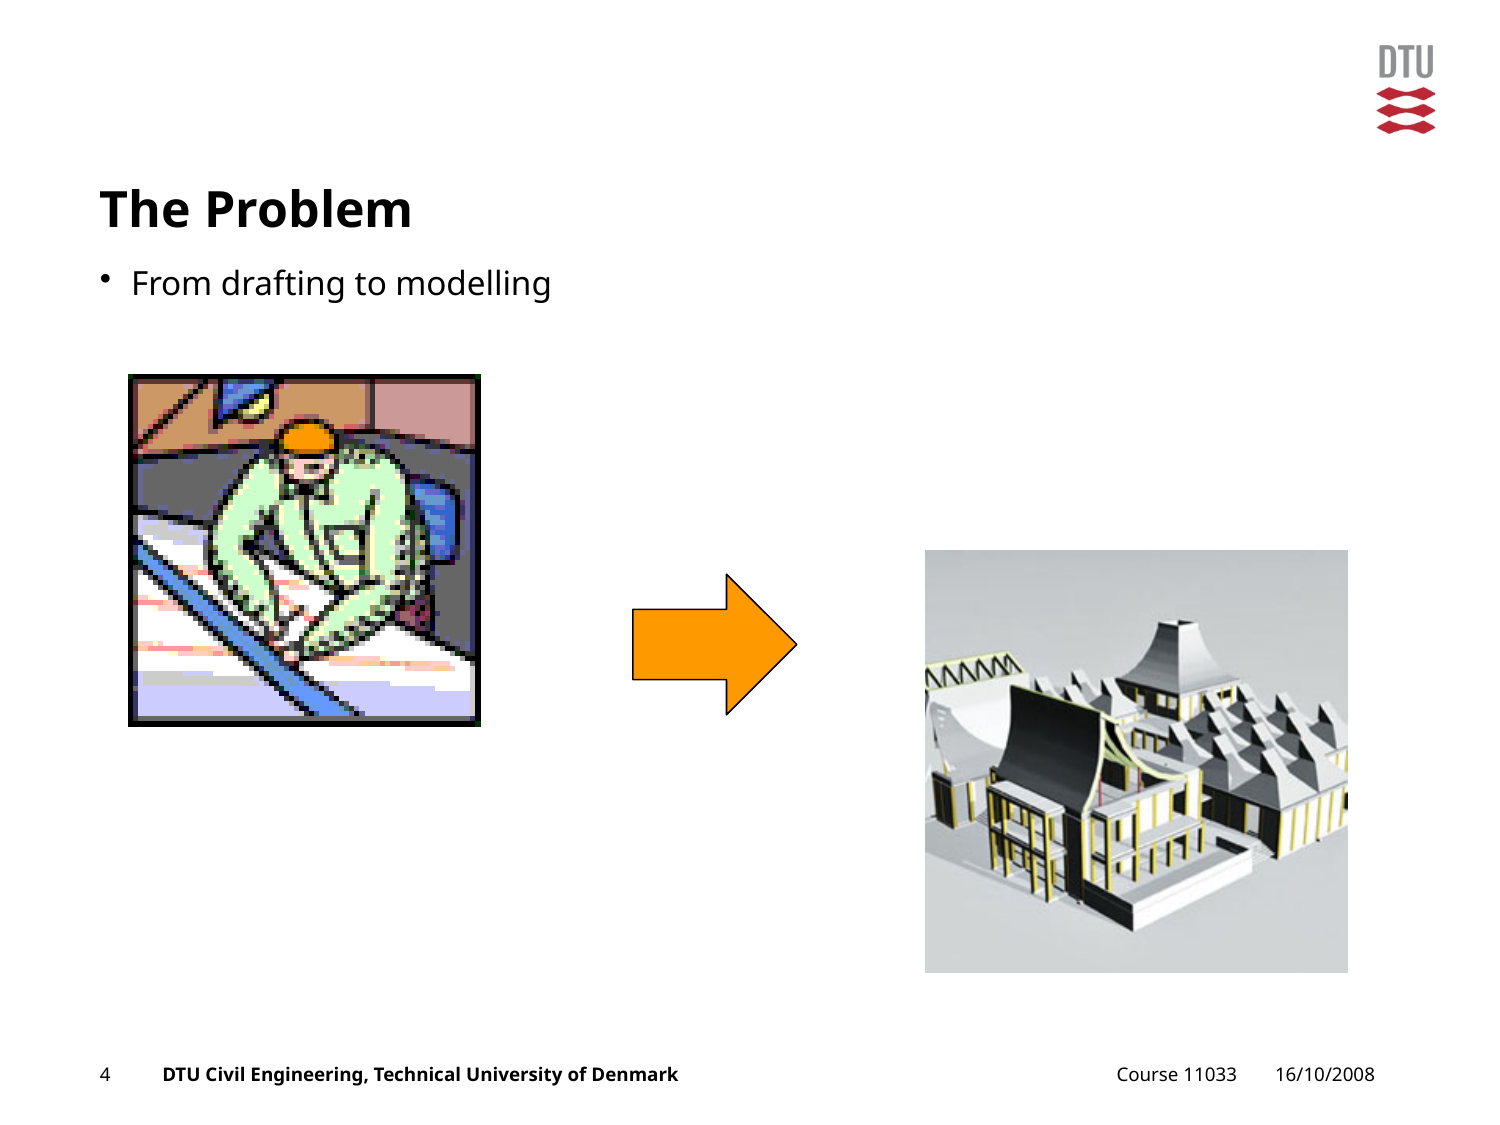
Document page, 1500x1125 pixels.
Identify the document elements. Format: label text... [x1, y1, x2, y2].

title The Problem [99, 49, 1376, 238]
picture [1356, 45, 1436, 134]
picture [128, 374, 481, 727]
text_box [632, 574, 797, 715]
list From drafting to modelling [99, 262, 1376, 1012]
picture [925, 550, 1348, 973]
